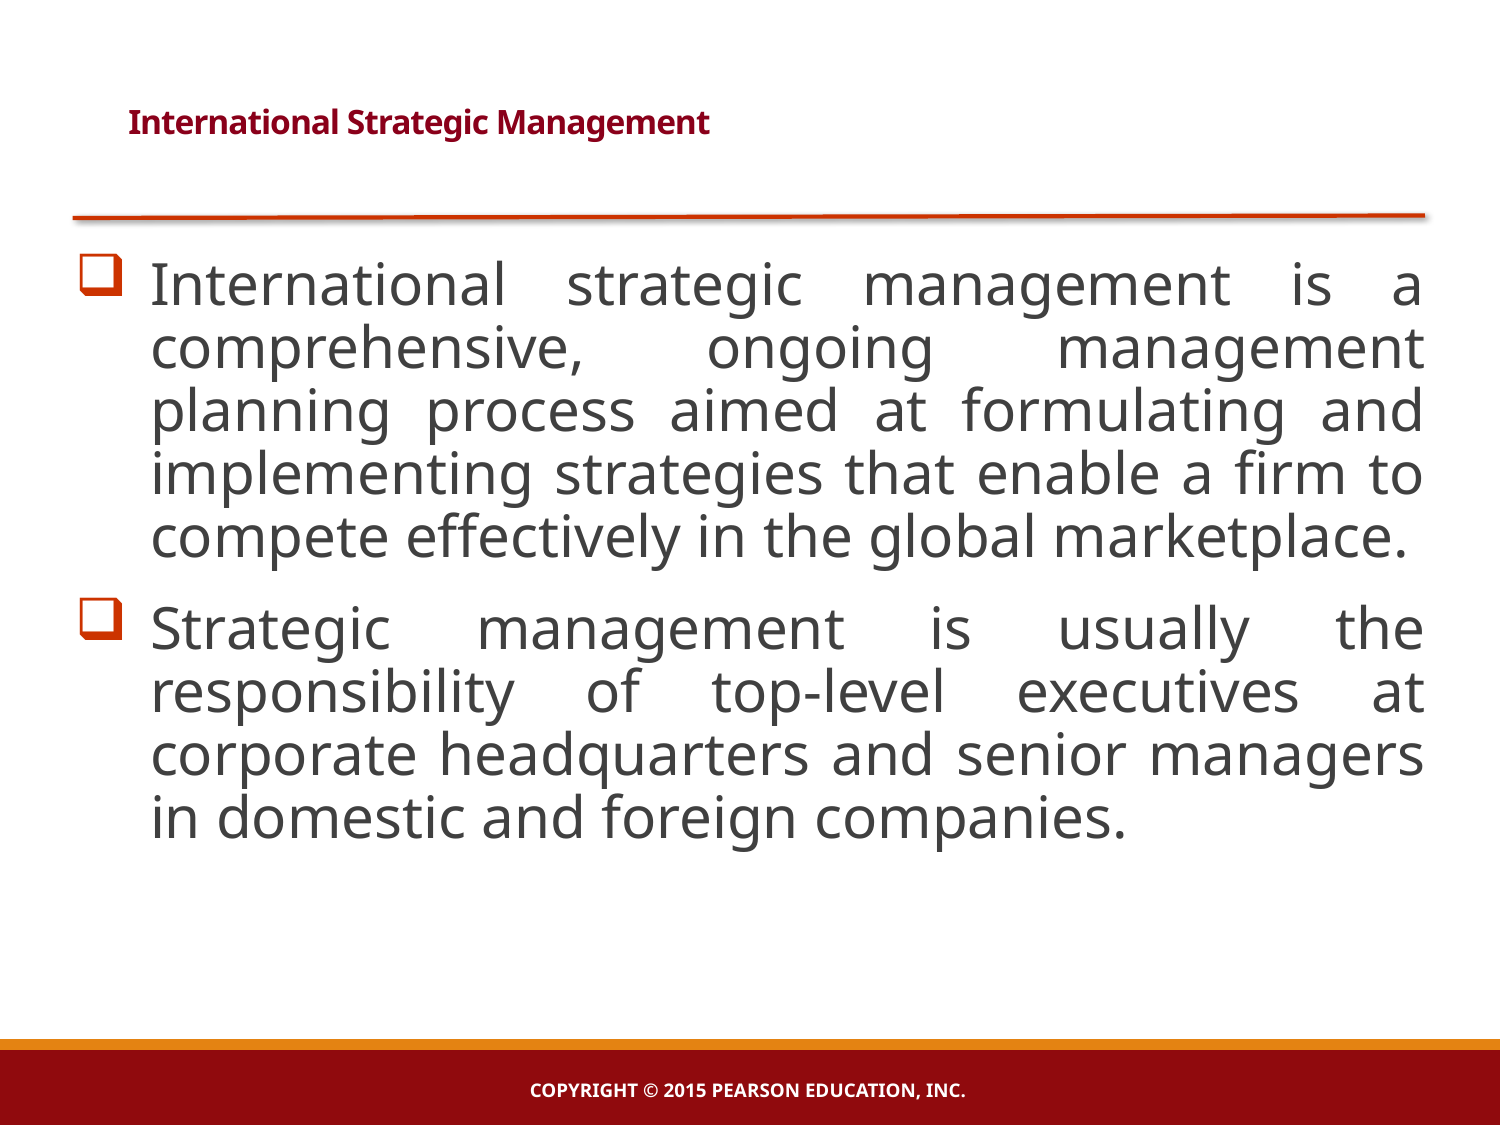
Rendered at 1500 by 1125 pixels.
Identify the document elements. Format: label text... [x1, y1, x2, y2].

title International Strategic Management [75, 66, 1425, 189]
list International strategic management is a comprehensive, ongoing management planning process aimed at formulating and implementing strategies that enable a firm to compete effectively in the global marketplace. Strategic management is usually the responsibility of top-level executives at corporate headquarters and senior managers in domestic and foreign companies. [75, 247, 1425, 1034]
footer Copyright © 2015 Pearson Education, Inc. [453, 1059, 1047, 1120]
